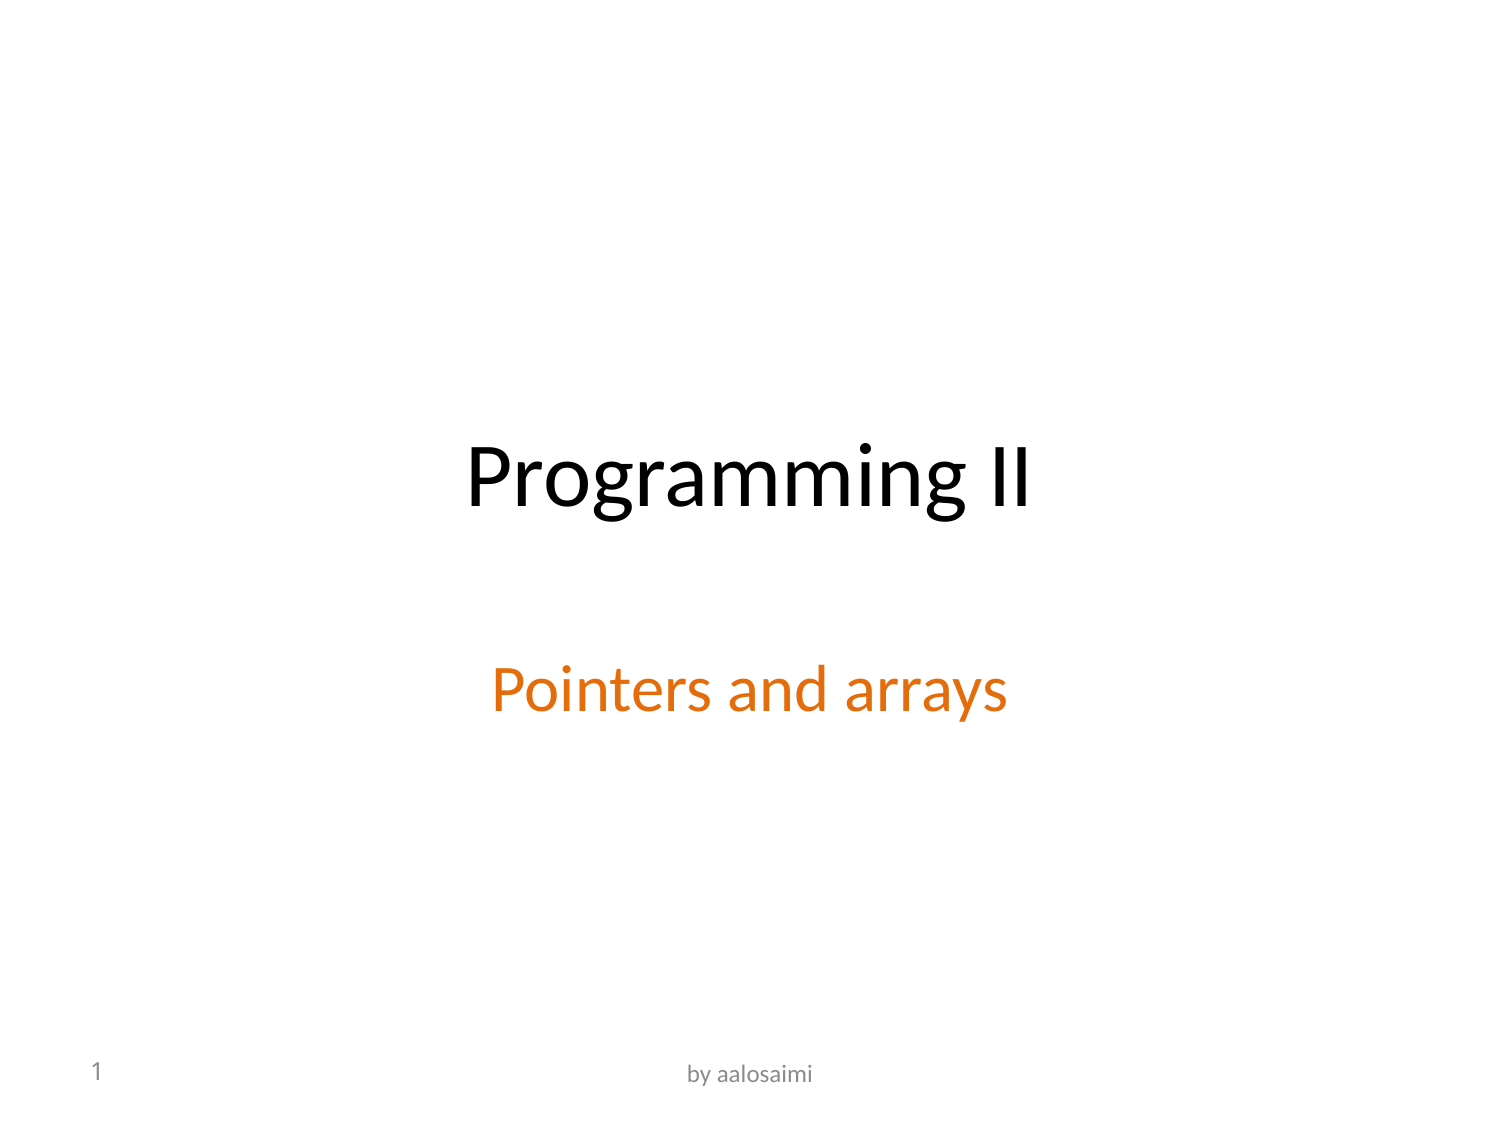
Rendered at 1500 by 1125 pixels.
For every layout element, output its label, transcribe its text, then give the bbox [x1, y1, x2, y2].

subtitle Pointers and arrays [225, 637, 1275, 925]
footer by aalosaimi [512, 1042, 988, 1103]
title Programming II [112, 349, 1388, 591]
slide_number 1 [75, 1042, 425, 1103]
